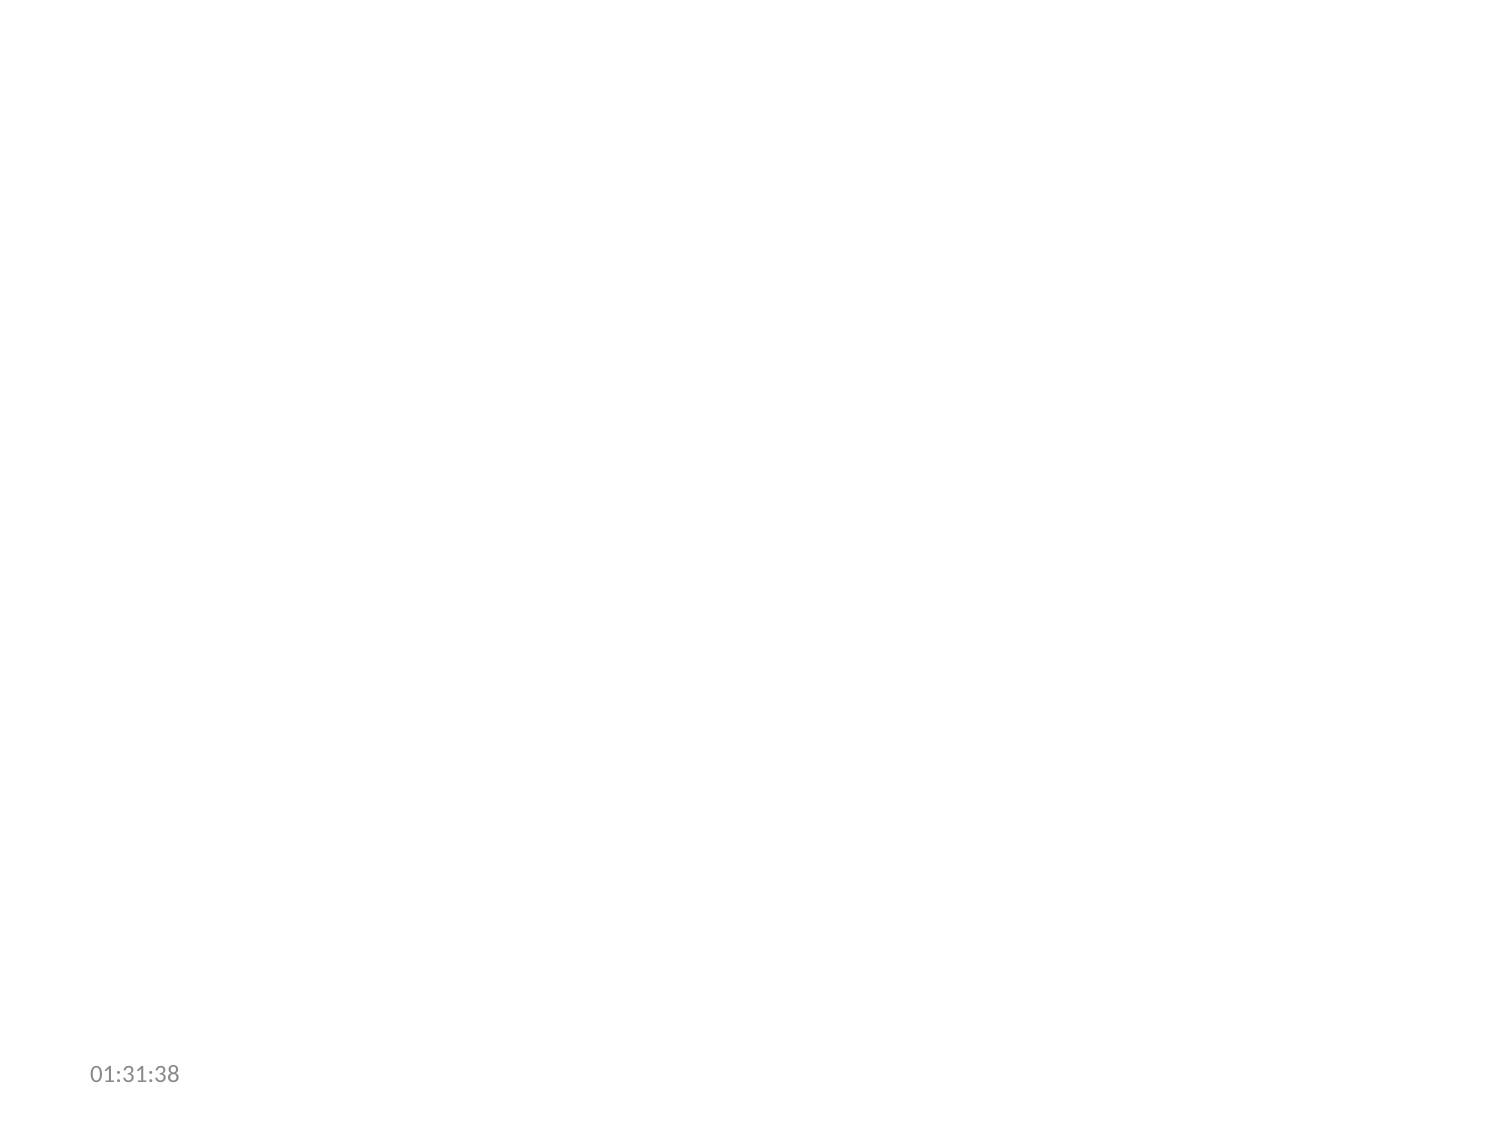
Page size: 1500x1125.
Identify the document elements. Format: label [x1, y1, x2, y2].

slide_number [75, 1042, 425, 1103]
